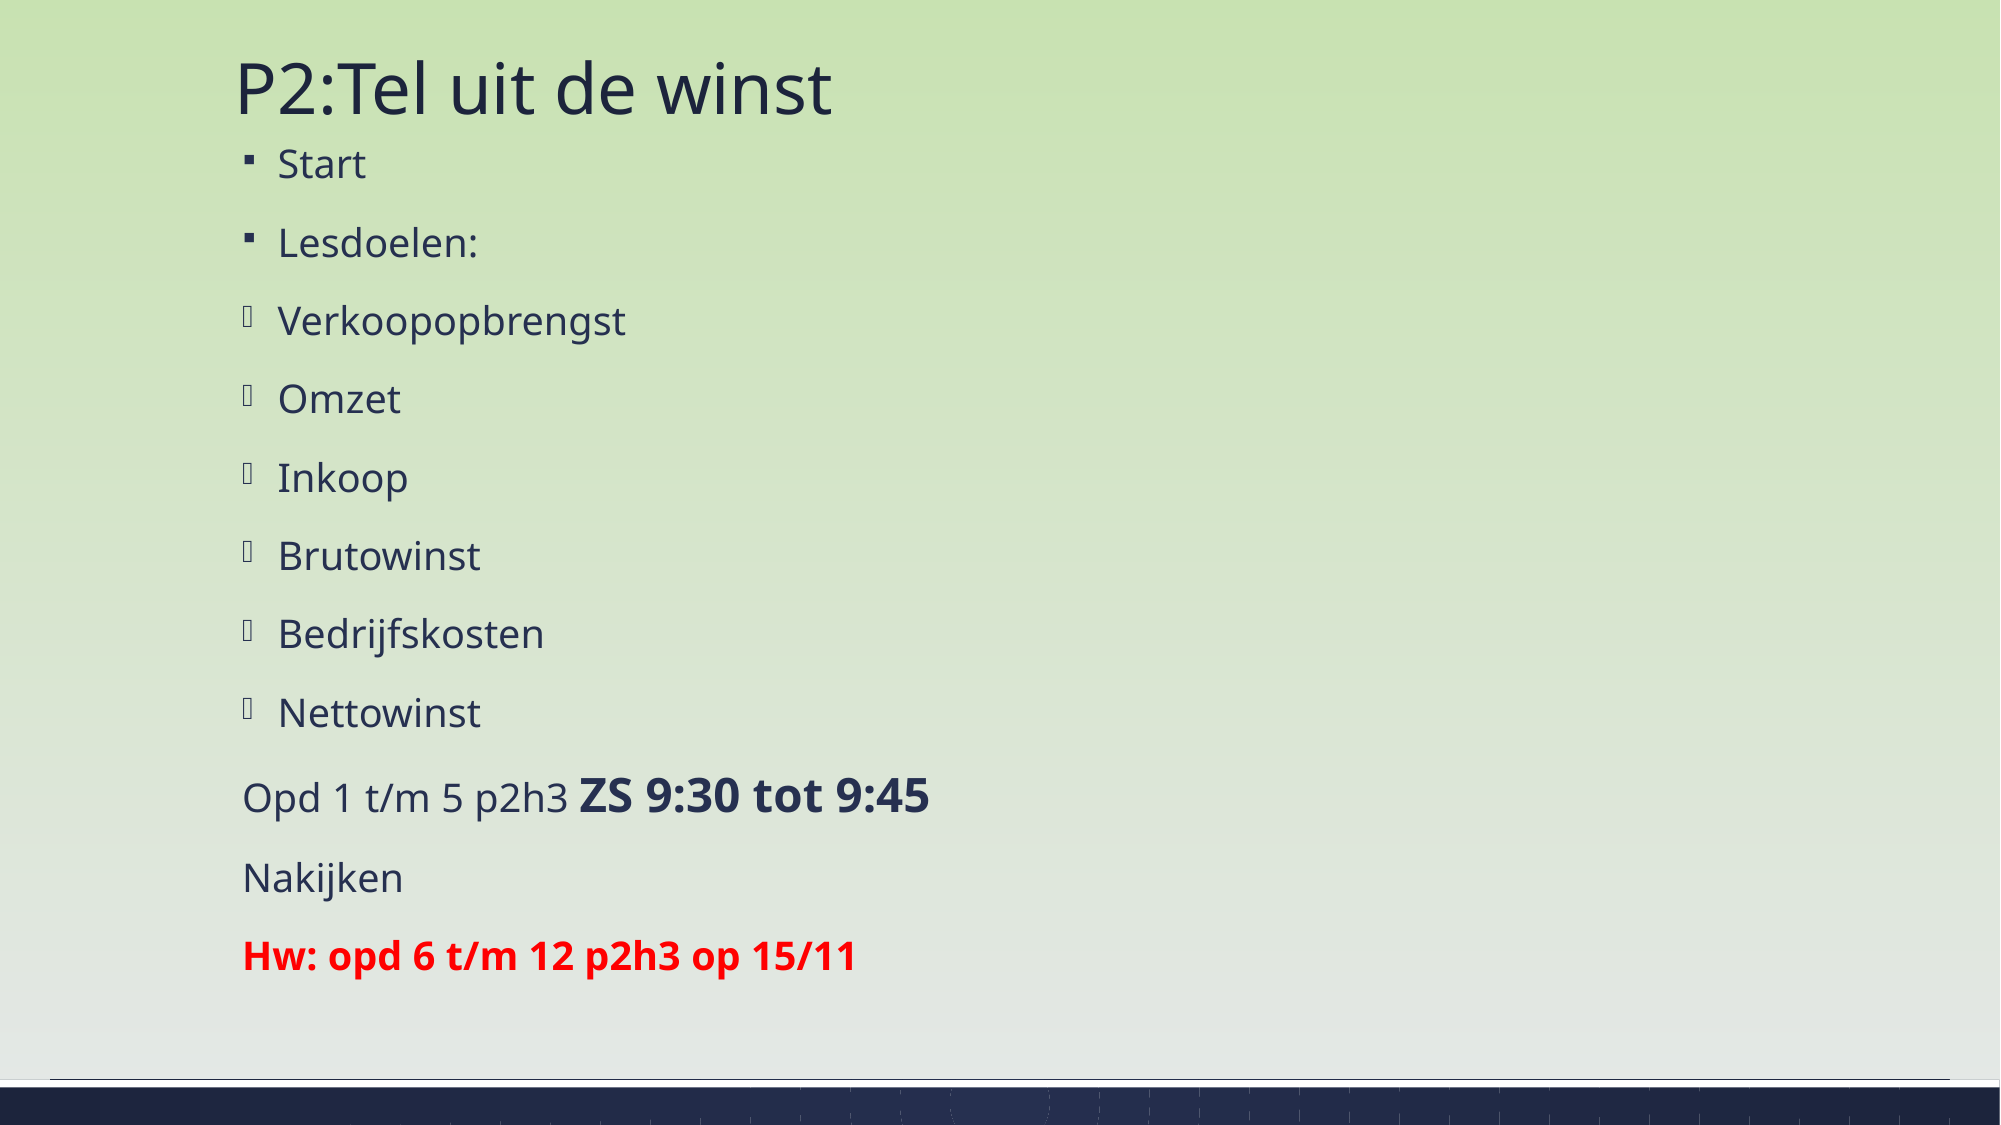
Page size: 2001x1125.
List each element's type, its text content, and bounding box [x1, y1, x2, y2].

title P2:Tel uit de winst [219, 20, 1780, 137]
list Start Lesdoelen: Verkoopopbrengst Omzet Inkoop Brutowinst Bedrijfskosten Nettowinst Opd 1 t/m 5 p2h3 ZS 9:30 tot 9:45 Nakijken Hw: opd 6 t/m 12 p2h3 op 15/11 [219, 137, 1780, 990]
